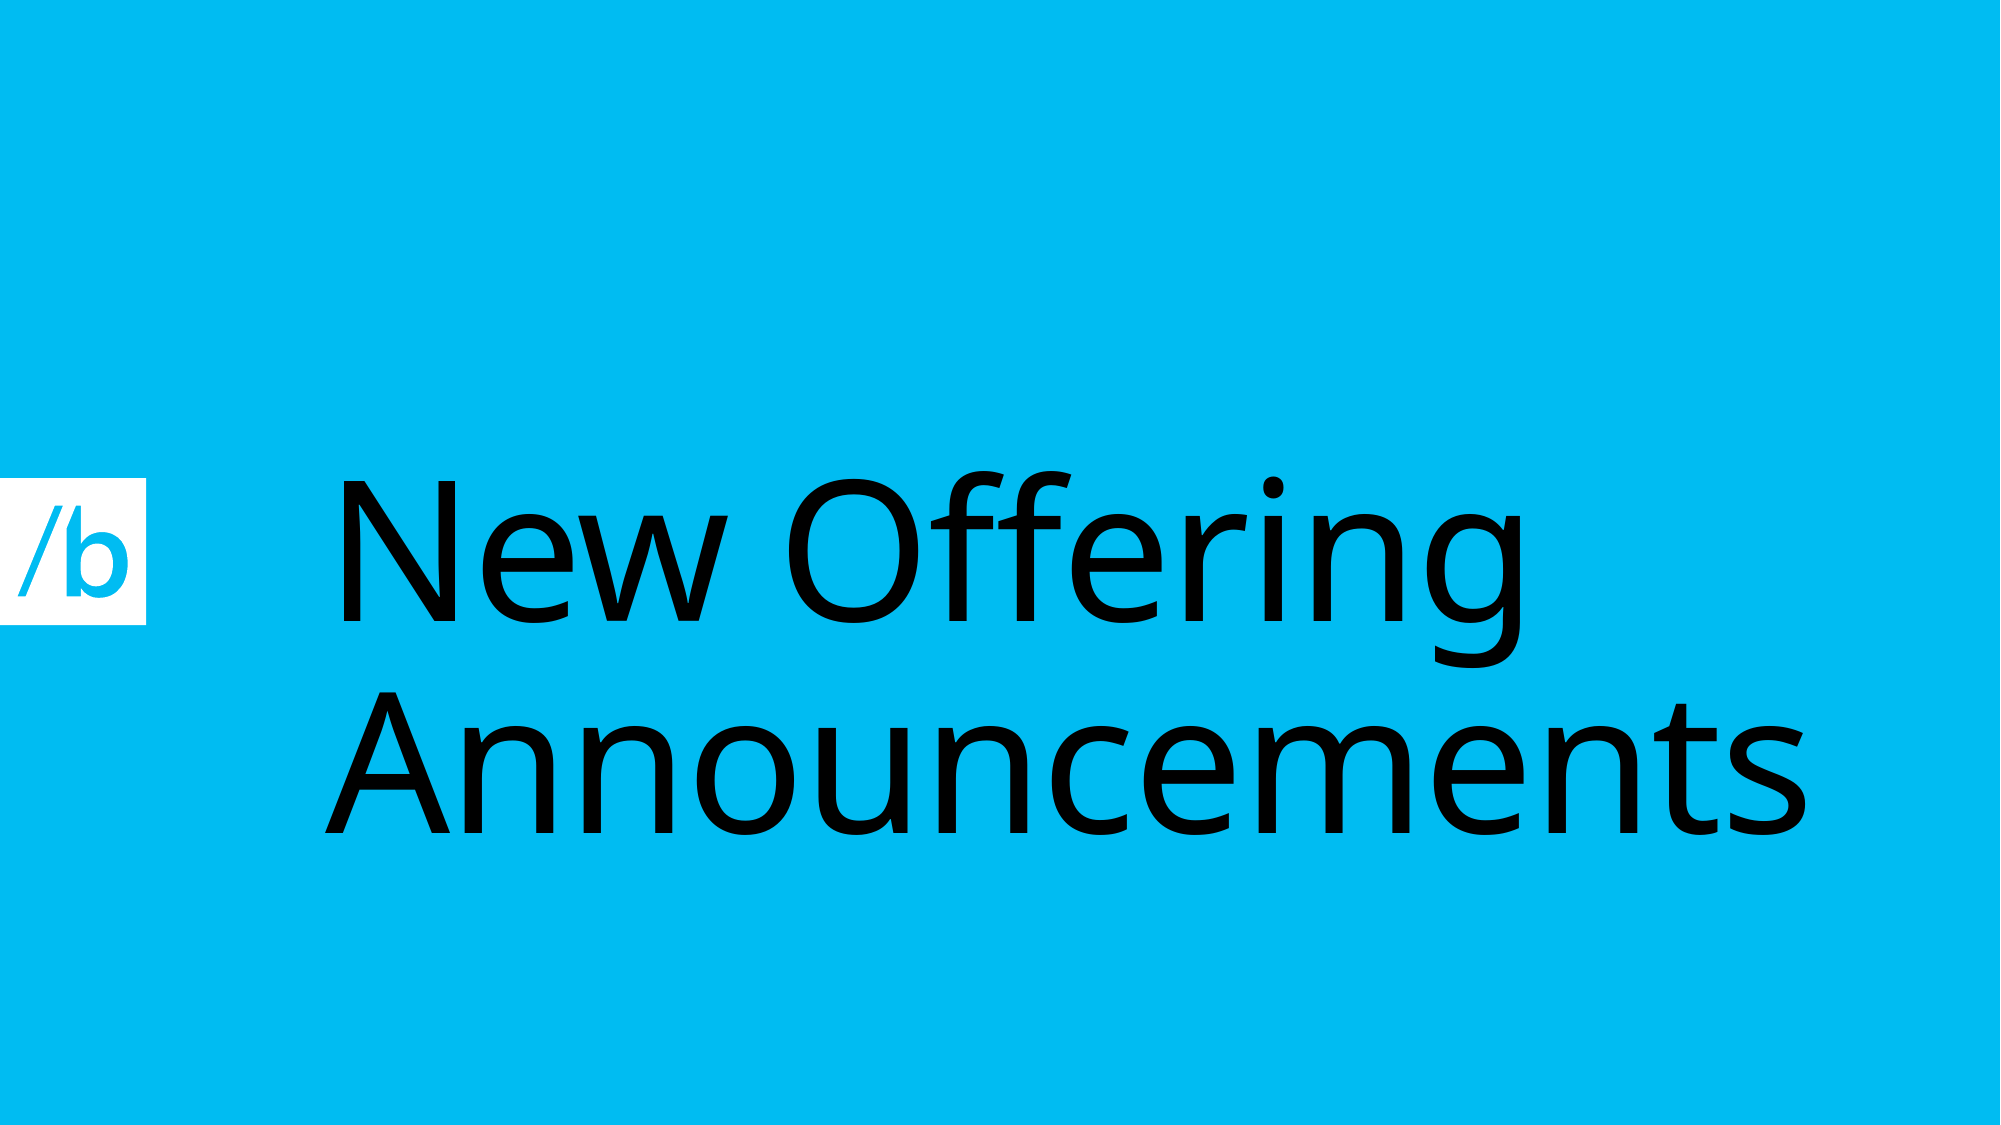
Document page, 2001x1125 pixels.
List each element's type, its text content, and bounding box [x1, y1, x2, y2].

title New Offering Announcements [301, 437, 2000, 732]
picture [1053, 732, 1127, 834]
picture [698, 732, 793, 834]
picture [327, 732, 448, 832]
picture [1550, 732, 1636, 832]
picture [466, 732, 552, 832]
picture [1655, 732, 1716, 834]
picture [1260, 732, 1408, 832]
picture [1145, 732, 1232, 834]
picture [820, 732, 906, 834]
picture [585, 732, 671, 832]
picture [1435, 732, 1522, 834]
picture [940, 732, 1026, 832]
picture [1731, 732, 1804, 834]
